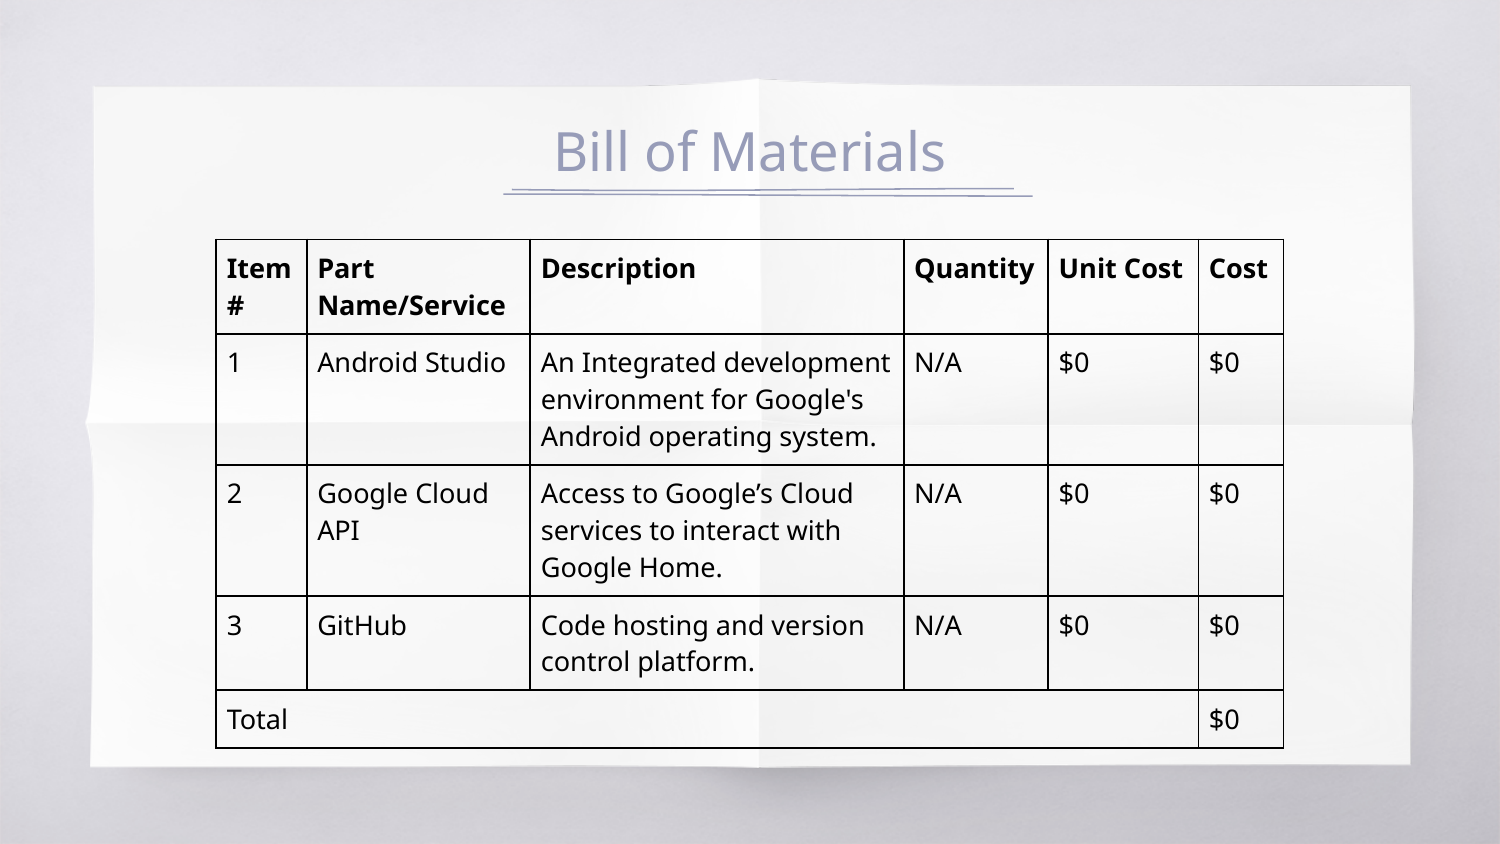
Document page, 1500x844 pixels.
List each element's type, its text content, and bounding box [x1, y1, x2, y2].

picture [0, 0, 1500, 844]
table_header Unit Cost [1049, 240, 1198, 333]
table_cell $0 [1199, 466, 1283, 595]
table_cell $0 [1199, 597, 1283, 689]
title Bill of Materials [168, 84, 1332, 197]
table_cell 3 [217, 597, 306, 689]
table_cell 1 [217, 335, 306, 464]
table_cell Google Cloud API [308, 466, 529, 595]
table_cell $0 [1199, 335, 1283, 464]
table_cell Code hosting and version control platform. [531, 597, 903, 689]
table_cell $0 [1049, 597, 1198, 689]
table_header Description [531, 240, 903, 333]
table_cell 2 [217, 466, 306, 595]
table_cell N/A [905, 335, 1047, 464]
table_cell An Integrated development environment for Google's Android operating system. [531, 335, 903, 464]
table_cell N/A [905, 597, 1047, 689]
table_header Item # [217, 240, 306, 333]
table_header Quantity [905, 240, 1047, 333]
table_cell N/A [905, 466, 1047, 595]
table_header Part Name/Service [308, 240, 529, 333]
table_cell $0 [1199, 691, 1283, 747]
table_cell Access to Google’s Cloud services to interact with Google Home. [531, 466, 903, 595]
table_cell GitHub [308, 597, 529, 689]
table_header Cost [1199, 240, 1283, 333]
table_cell Android Studio [308, 335, 529, 464]
table_cell $0 [1049, 466, 1198, 595]
table_cell Total [217, 691, 1198, 747]
table_cell $0 [1049, 335, 1198, 464]
